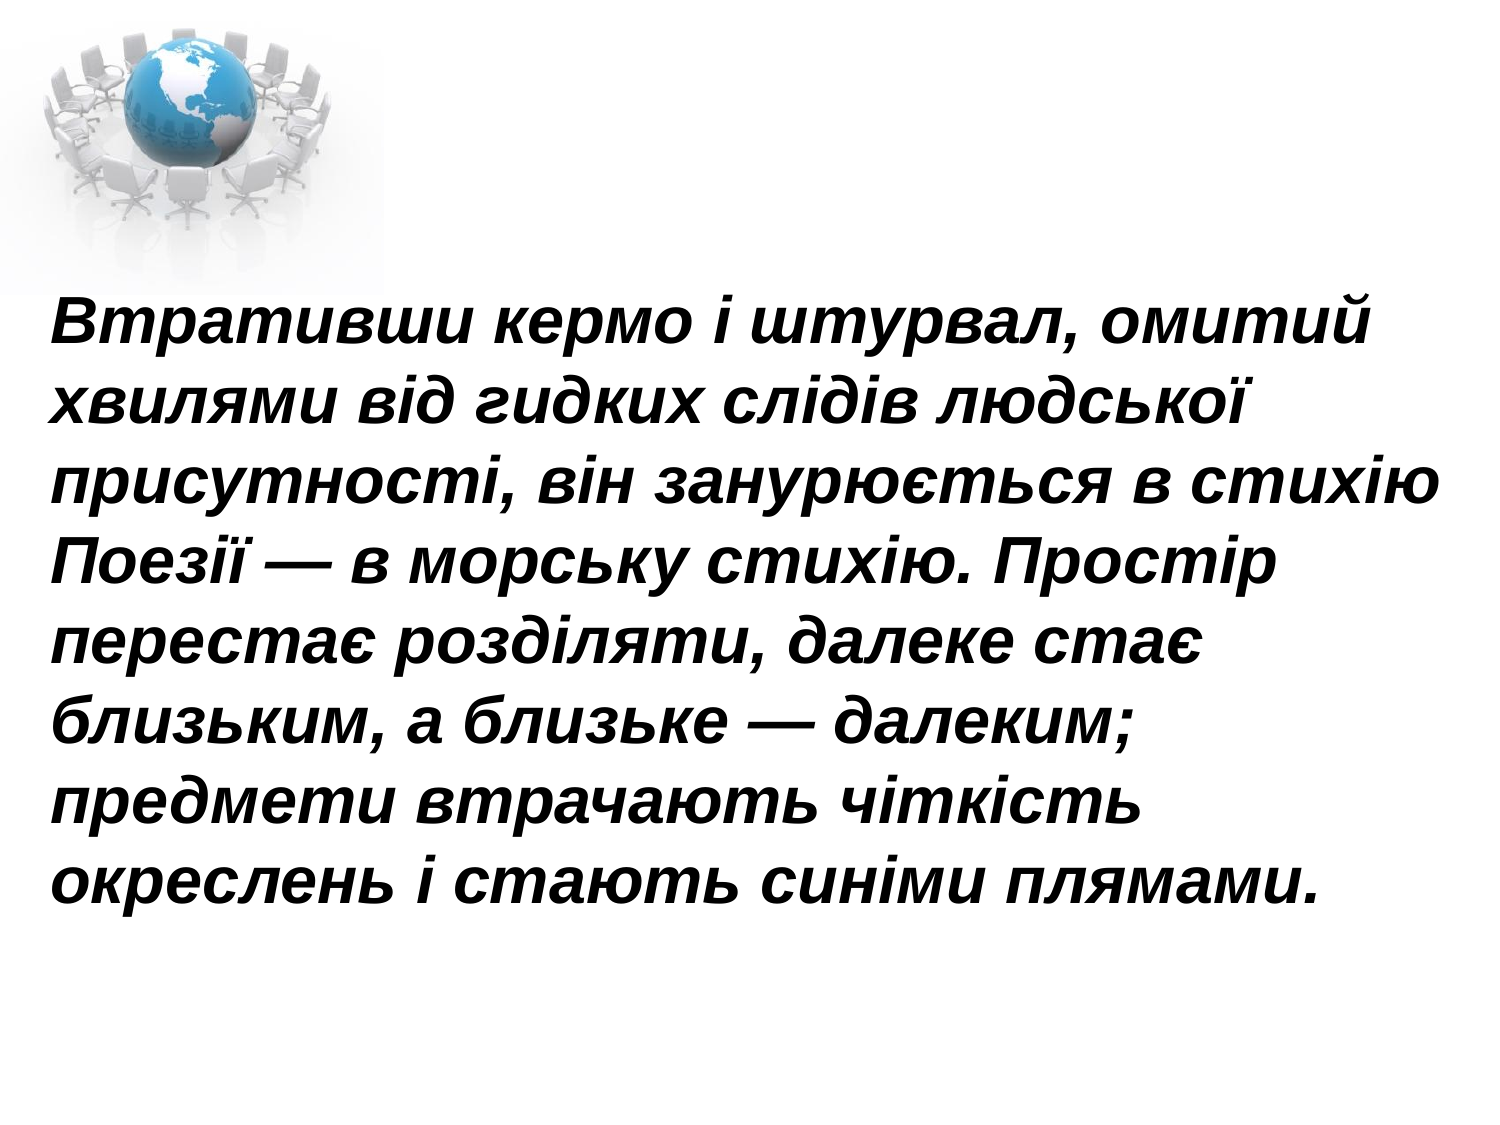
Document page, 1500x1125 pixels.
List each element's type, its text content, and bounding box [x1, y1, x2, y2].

text_box Втративши кермо і штурвал, омитий хвилями від гидких слідів людської присутності, він занурюється в стихію Поезії — в морську стихію. Простір перестає розділяти, далеке стає близьким, а близьке — далеким; предмети втрачають чіткість окреслень і стають синіми плямами. [35, 269, 1465, 924]
picture [0, 0, 384, 295]
